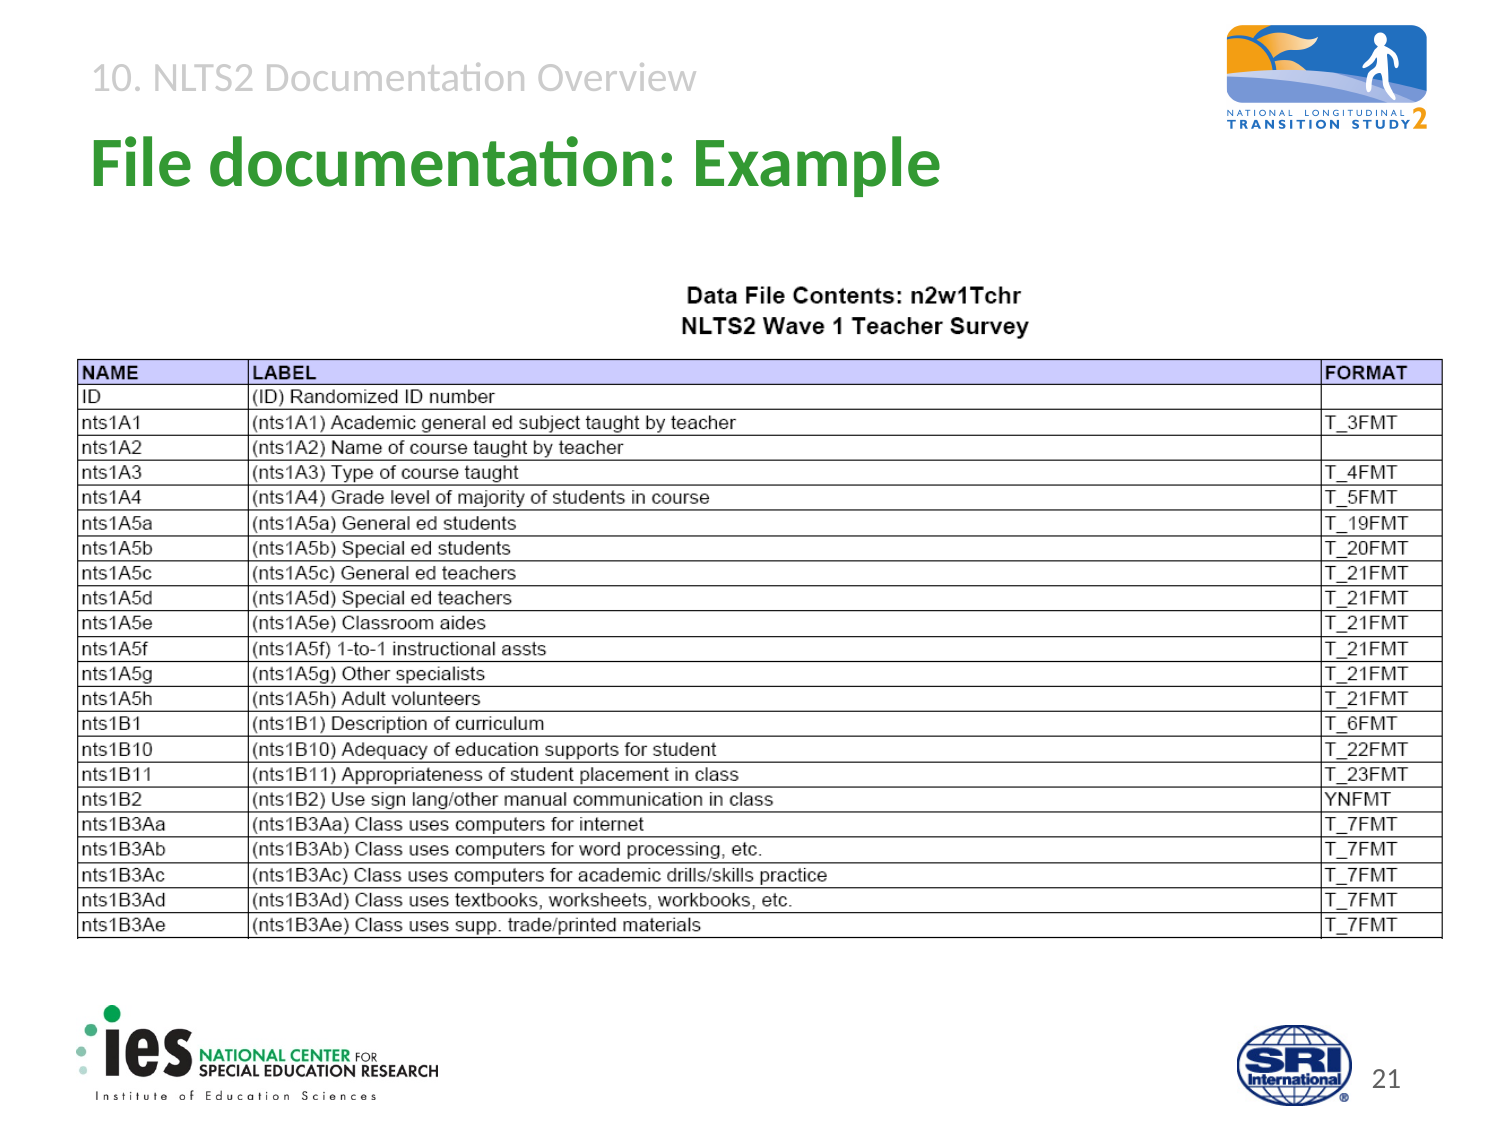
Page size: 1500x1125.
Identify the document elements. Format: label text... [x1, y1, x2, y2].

slide_number 20 [1312, 1051, 1417, 1125]
title File documentation: Example [74, 90, 1426, 226]
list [53, 262, 1463, 939]
picture [76, 1005, 438, 1100]
picture [1237, 1025, 1352, 1106]
